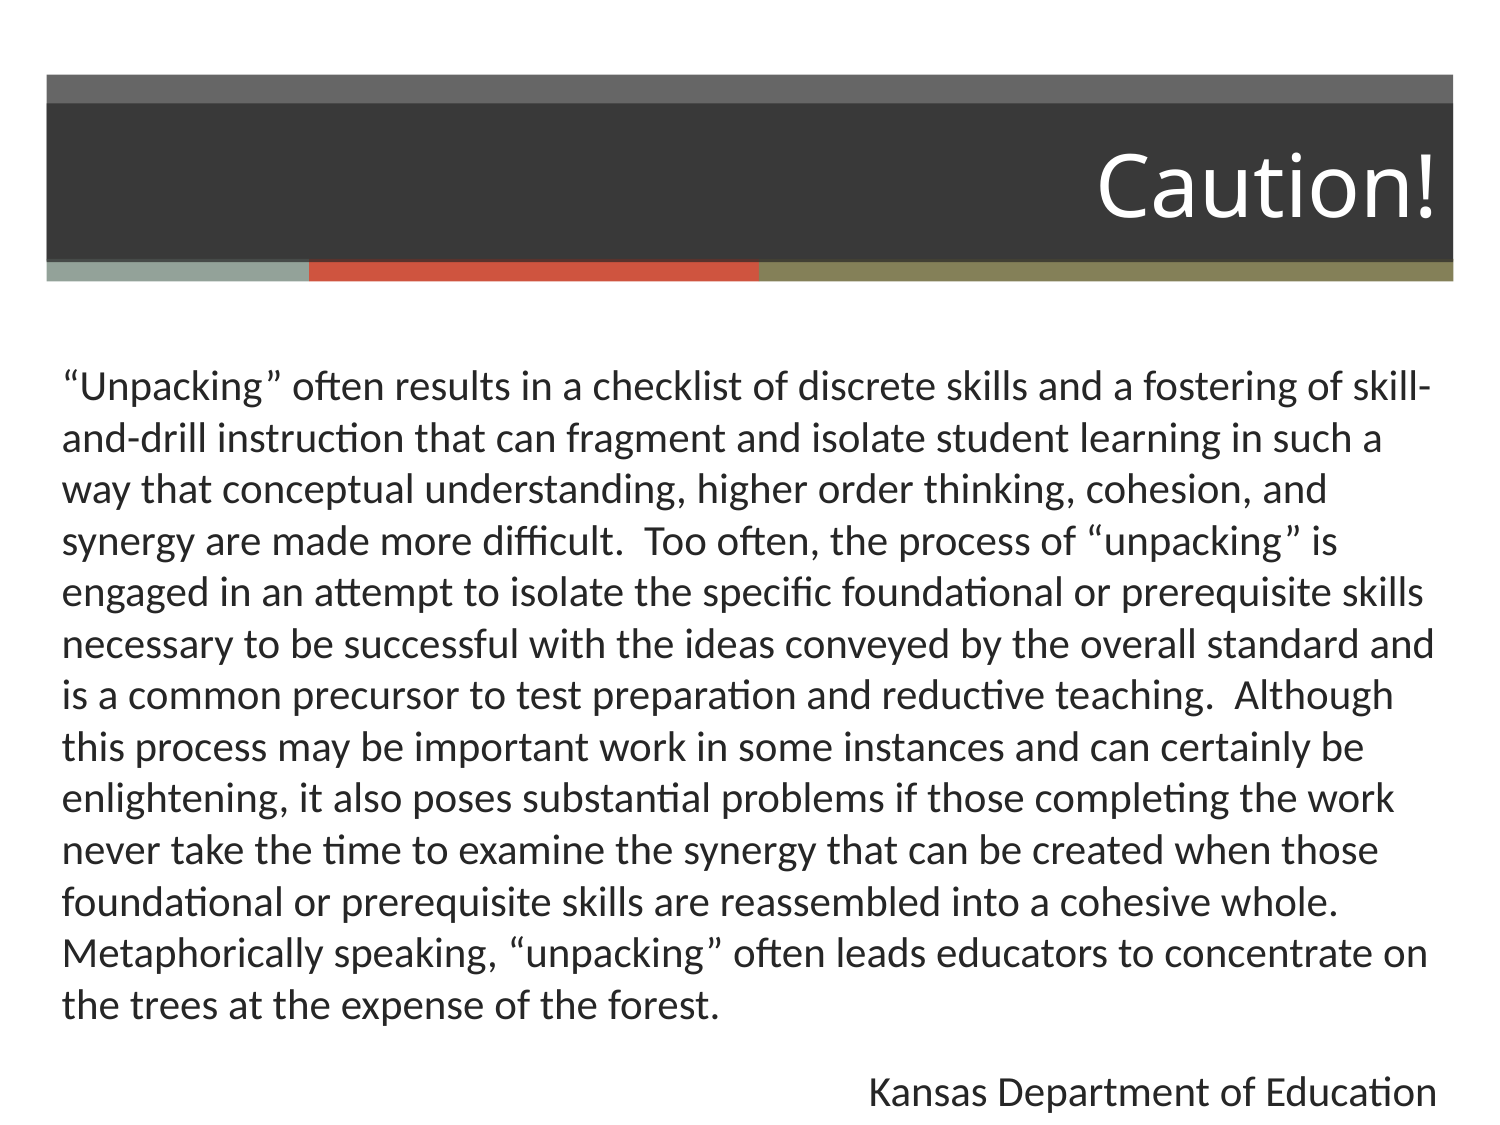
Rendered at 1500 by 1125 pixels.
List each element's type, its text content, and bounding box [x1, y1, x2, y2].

list “Unpacking” often results in a checklist of discrete skills and a fostering of skill-and-drill instruction that can fragment and isolate student learning in such a way that conceptual understanding, higher order thinking, cohesion, and synergy are made more difficult. Too often, the process of “unpacking” is engaged in an attempt to isolate the specific foundational or prerequisite skills necessary to be successful with the ideas conveyed by the overall standard and is a common precursor to test preparation and reductive teaching. Although this process may be important work in some instances and can certainly be enlightening, it also poses substantial problems if those completing the work never take the time to examine the synergy that can be created when those foundational or prerequisite skills are reassembled into a cohesive whole. Metaphorically speaking, “unpacking” often leads educators to concentrate on the trees at the expense of the forest. Kansas Department of Education [46, 350, 1454, 1125]
title Caution! [46, 103, 1454, 263]
